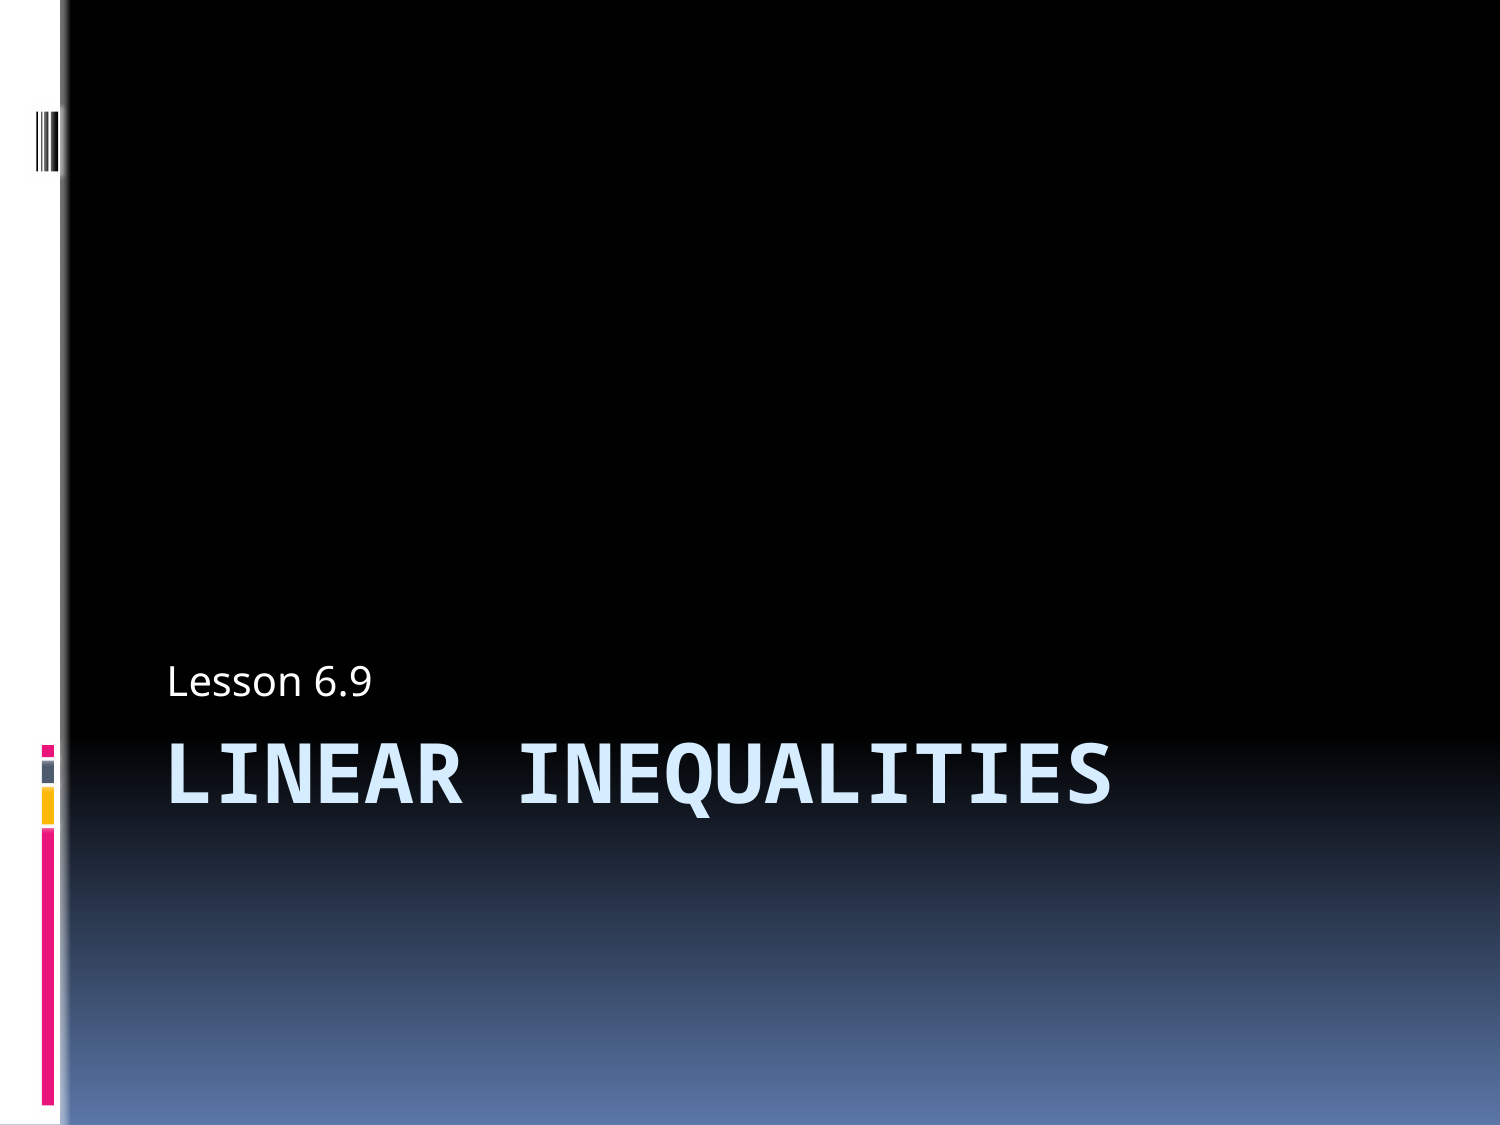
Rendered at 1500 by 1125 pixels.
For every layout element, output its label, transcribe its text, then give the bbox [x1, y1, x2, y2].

subtitle Lesson 6.9 [150, 464, 1425, 713]
title Linear Inequalities [150, 713, 1425, 1037]
